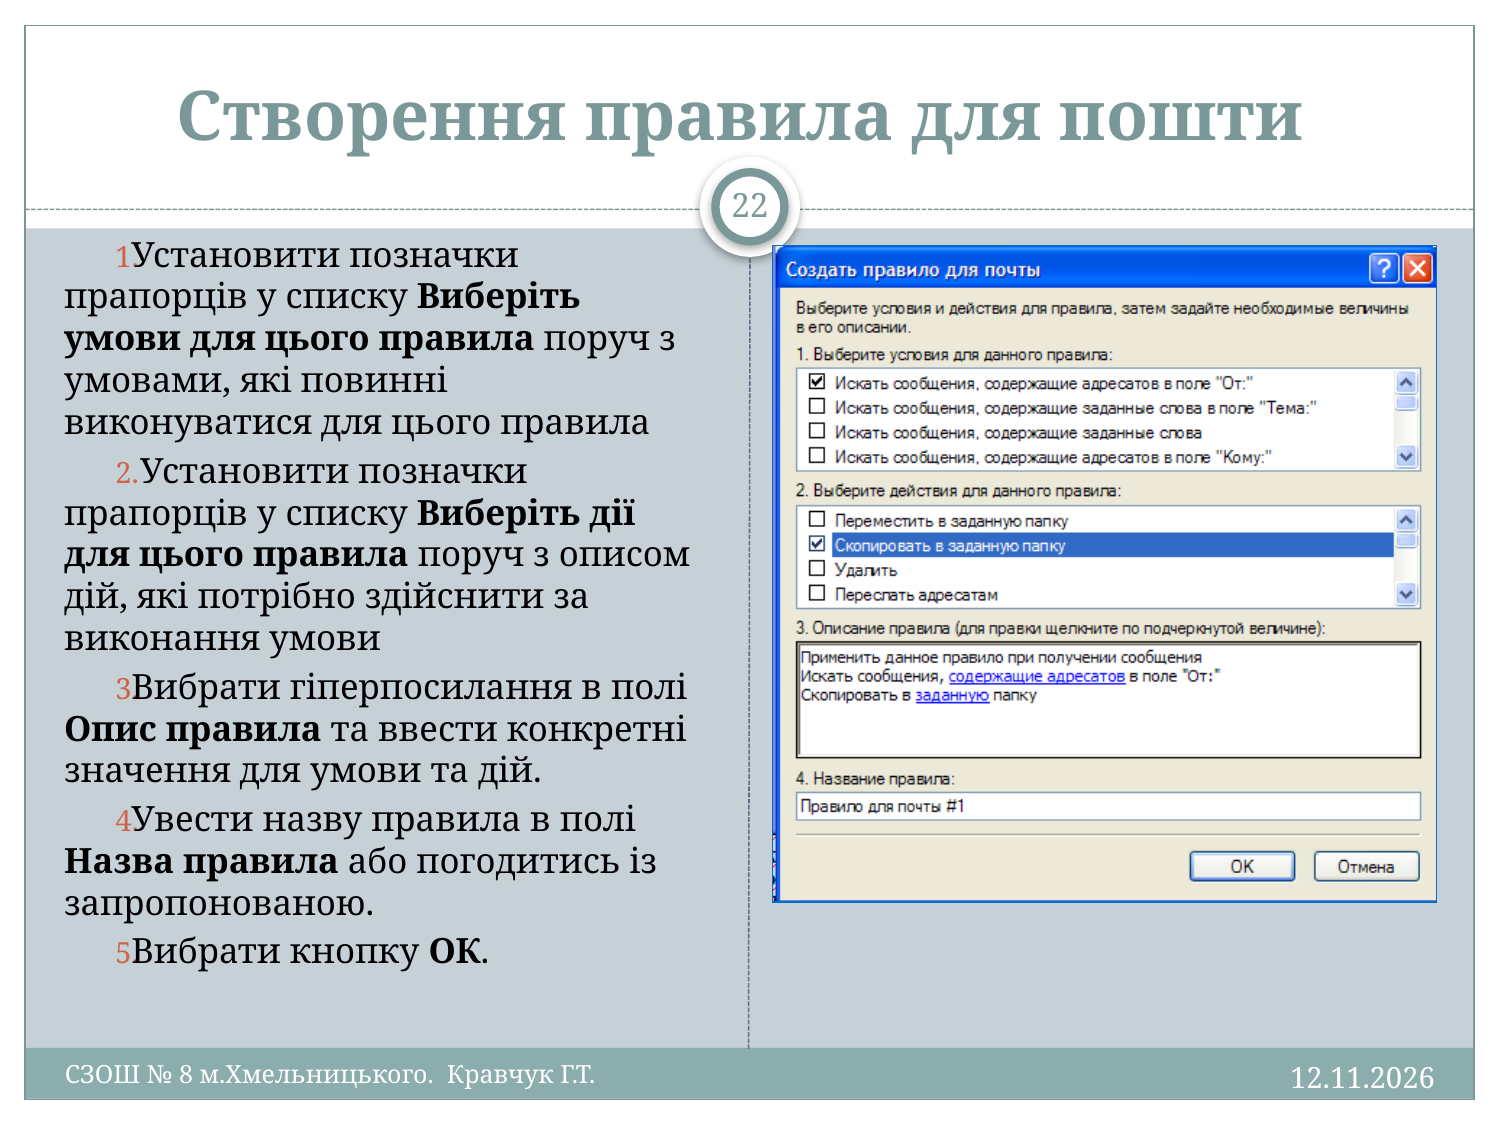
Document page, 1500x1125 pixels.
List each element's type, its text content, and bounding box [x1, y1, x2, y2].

title Створення правила для пошти [49, 37, 1450, 162]
list Установити позначки прапорців у списку Виберіть умови для цього правила поруч з умовами, які повинні виконуватися для цього правила Установити позначки прапорців у списку Виберіть дії для цього правила поруч з описом дій, які потрібно здійснити за виконання умови Вибрати гіперпосилання в полі Опис правила та ввести конкретні значення для умови та дій. Увести назву правила в полі Назва правила або погодитись із запропонованою. Вибрати кнопку ОК. [49, 224, 712, 993]
slide_number 22 [712, 170, 788, 243]
footer СЗОШ № 8 м.Хмельницького. Кравчук Г.Т. [50, 1051, 638, 1112]
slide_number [950, 1051, 1450, 1112]
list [773, 245, 1437, 902]
